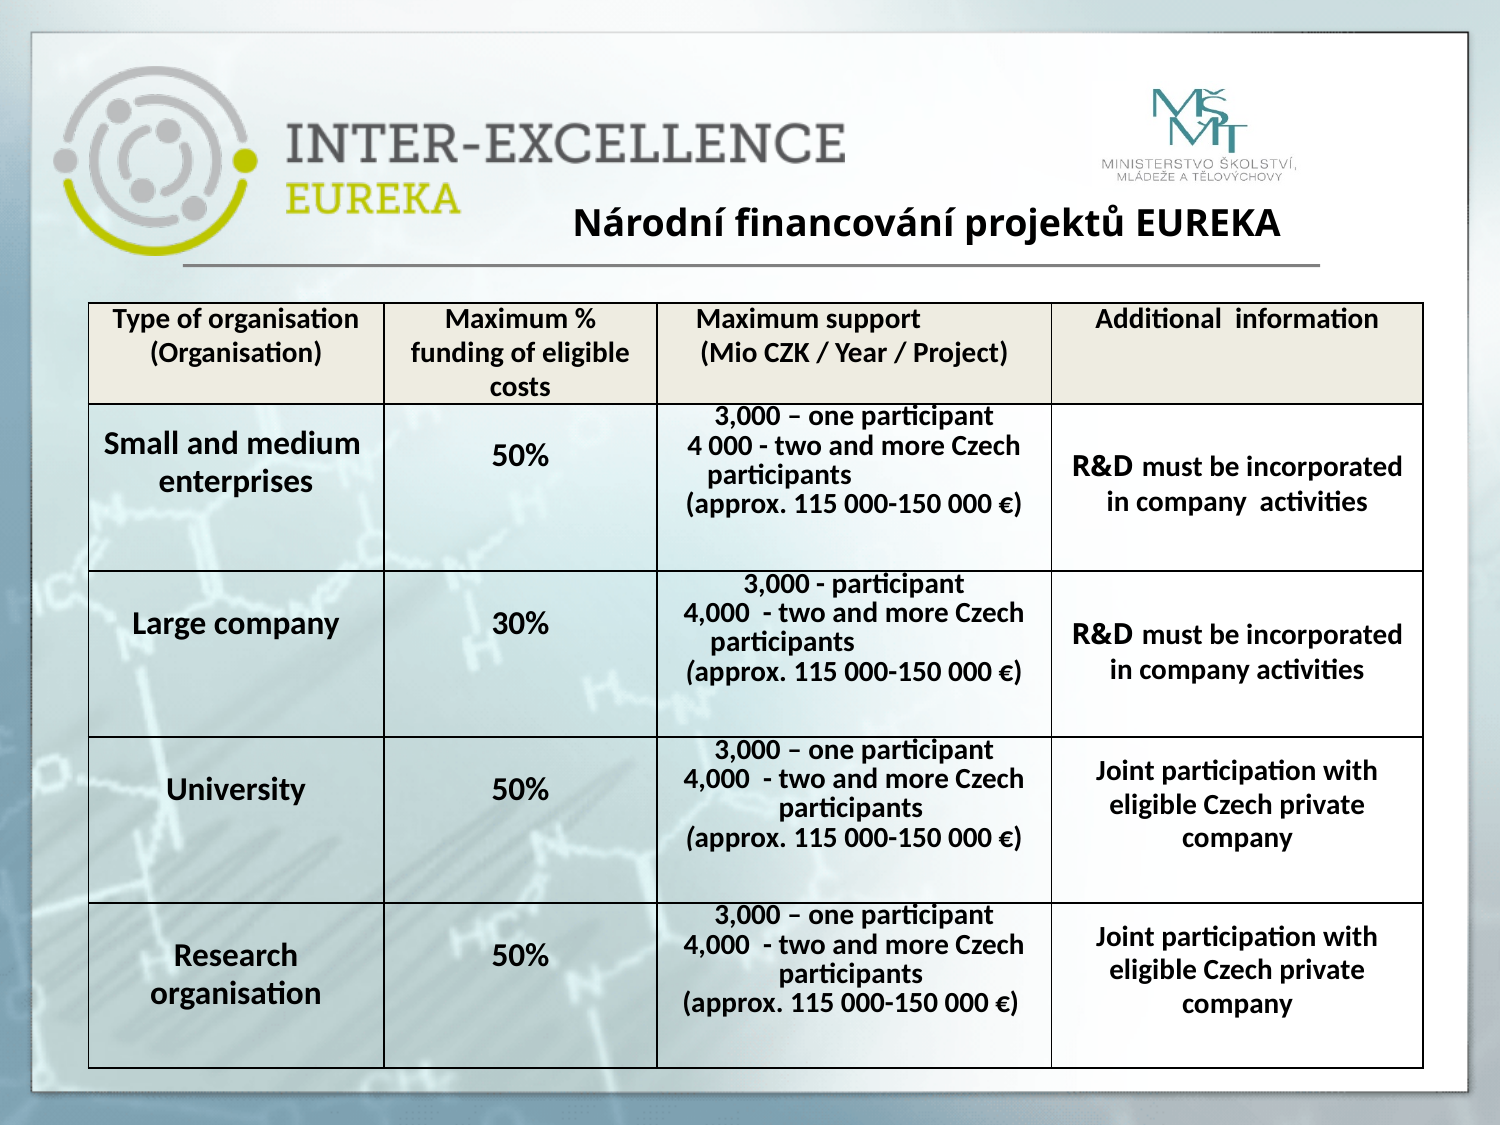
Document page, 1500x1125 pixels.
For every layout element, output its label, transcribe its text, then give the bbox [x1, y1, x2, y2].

table_cell Research organisation [89, 904, 383, 1067]
picture [0, 0, 1500, 1125]
table_cell 50% [385, 405, 656, 570]
table_cell 50% [385, 738, 656, 902]
table_cell 3,000 – one participant 4 000 - two and more Czech participants (approx. 115 000-150 000 €) [658, 405, 1051, 570]
table_cell R&D must be incorporated in company activities [1052, 572, 1422, 736]
table_cell R&D must be incorporated in company activities [1052, 405, 1422, 570]
table_header Maximum % funding of eligible costs [385, 304, 656, 403]
table_cell 30% [385, 572, 656, 736]
table_header Type of organisation (Organisation) [89, 304, 383, 403]
table_cell 3,000 – one participant 4,000 - two and more Czech participants (approx. 115 000-150 000 €) [658, 738, 1051, 902]
table_cell Large company [89, 572, 383, 736]
table_cell Small and medium enterprises [89, 405, 383, 570]
table_cell Joint participation with eligible Czech private company [1052, 738, 1422, 902]
table_cell Joint participation with eligible Czech private company [1052, 904, 1422, 1067]
table_cell 3,000 – one participant 4,000 - two and more Czech participants (approx. 115 000-150 000 €) [658, 904, 1051, 1067]
table_header Additional information [1052, 304, 1422, 403]
table_header Maximum support (Mio CZK / Year / Project) [658, 304, 1051, 403]
table_cell 50% [385, 904, 656, 1067]
table_cell 3,000 - participant 4,000 - two and more Czech participants (approx. 115 000-150 000 €) [658, 572, 1051, 736]
table_cell University [89, 738, 383, 902]
text_box Národní financování projektů EUREKA [849, 187, 1447, 252]
